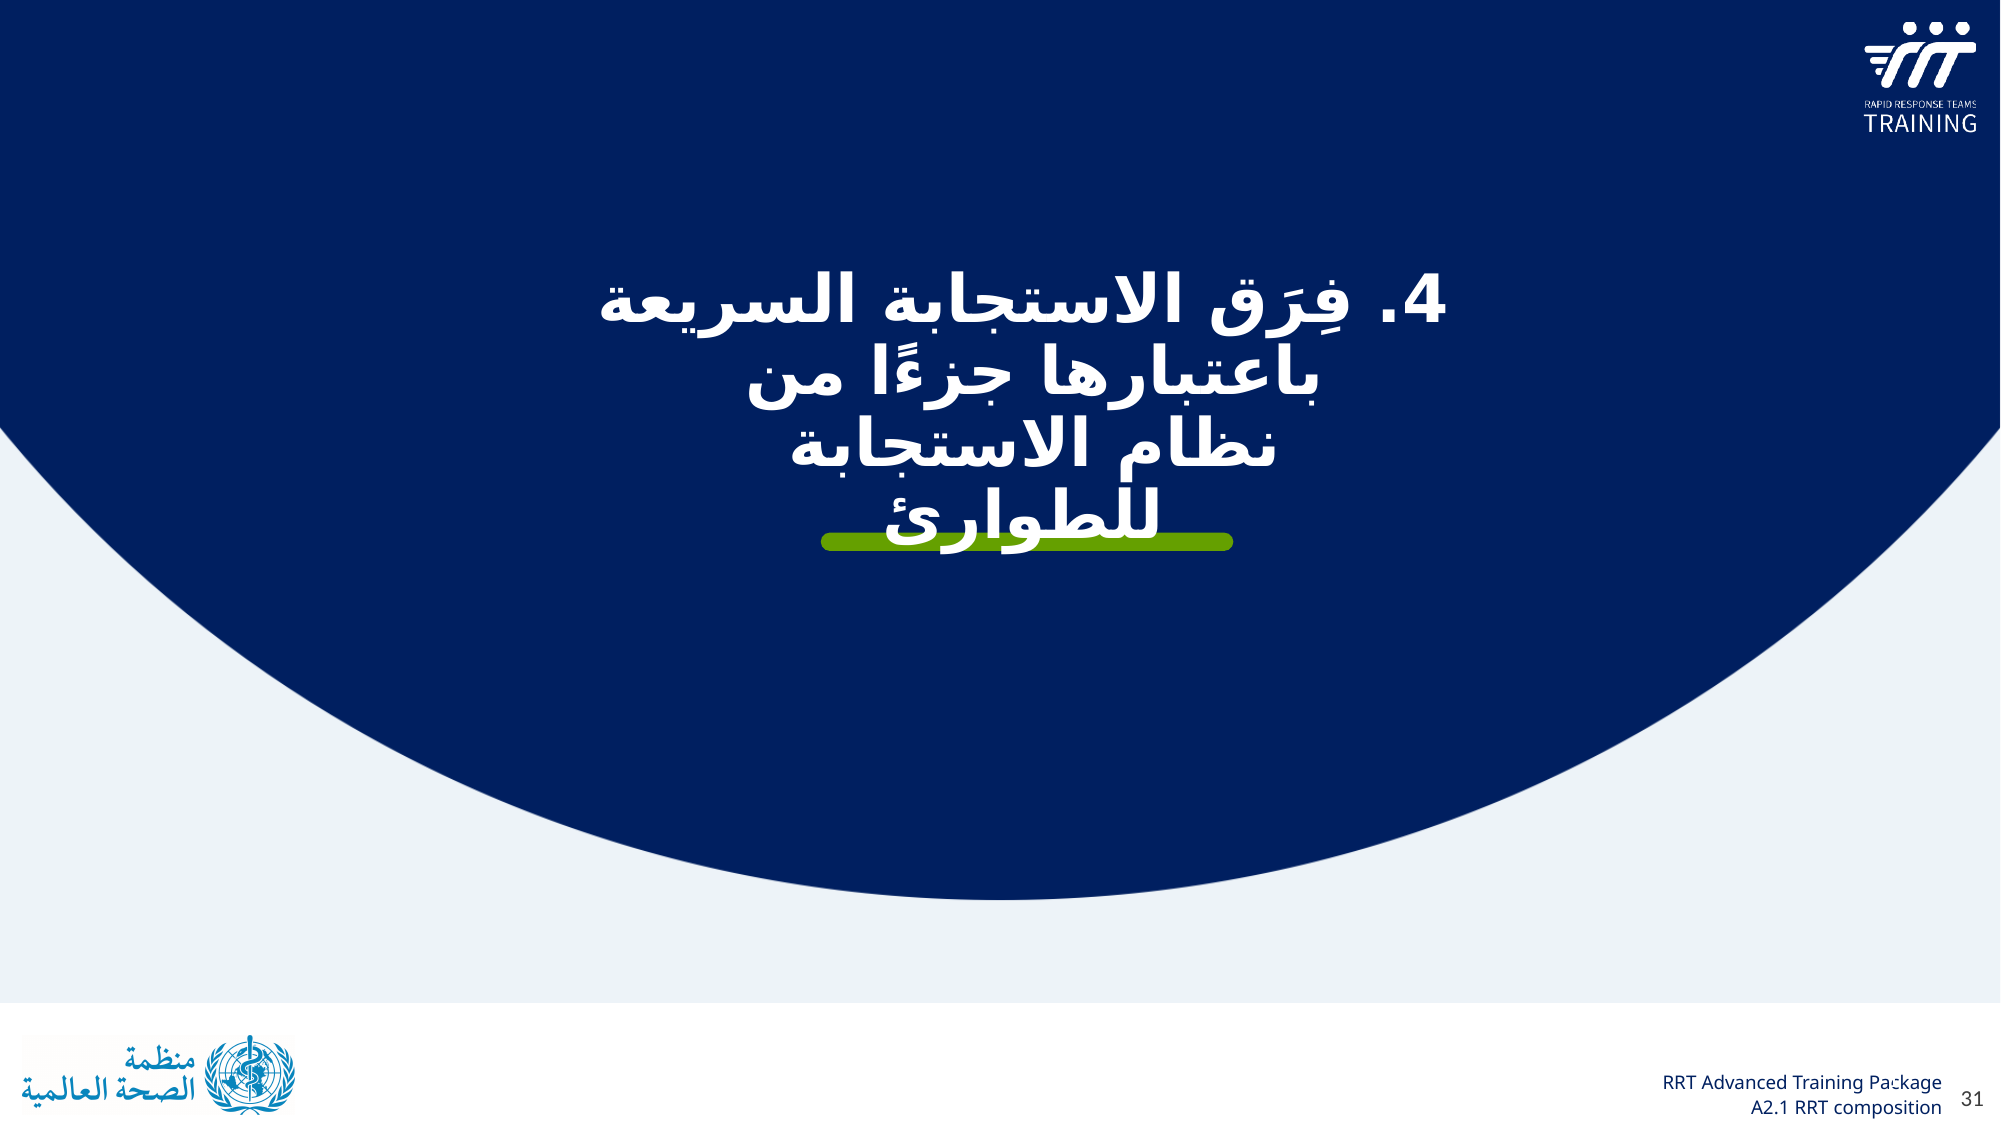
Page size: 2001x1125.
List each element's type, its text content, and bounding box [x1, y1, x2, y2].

slide_number 31 [1882, 1037, 1922, 1082]
picture [22, 1035, 295, 1115]
picture [252, 1050, 258, 1059]
picture [0, 0, 2001, 1003]
list 4. فِرَق الاستجابة السريعة باعتبارها جزءًا من نظام الاستجابة للطوارئ [426, 255, 1620, 563]
